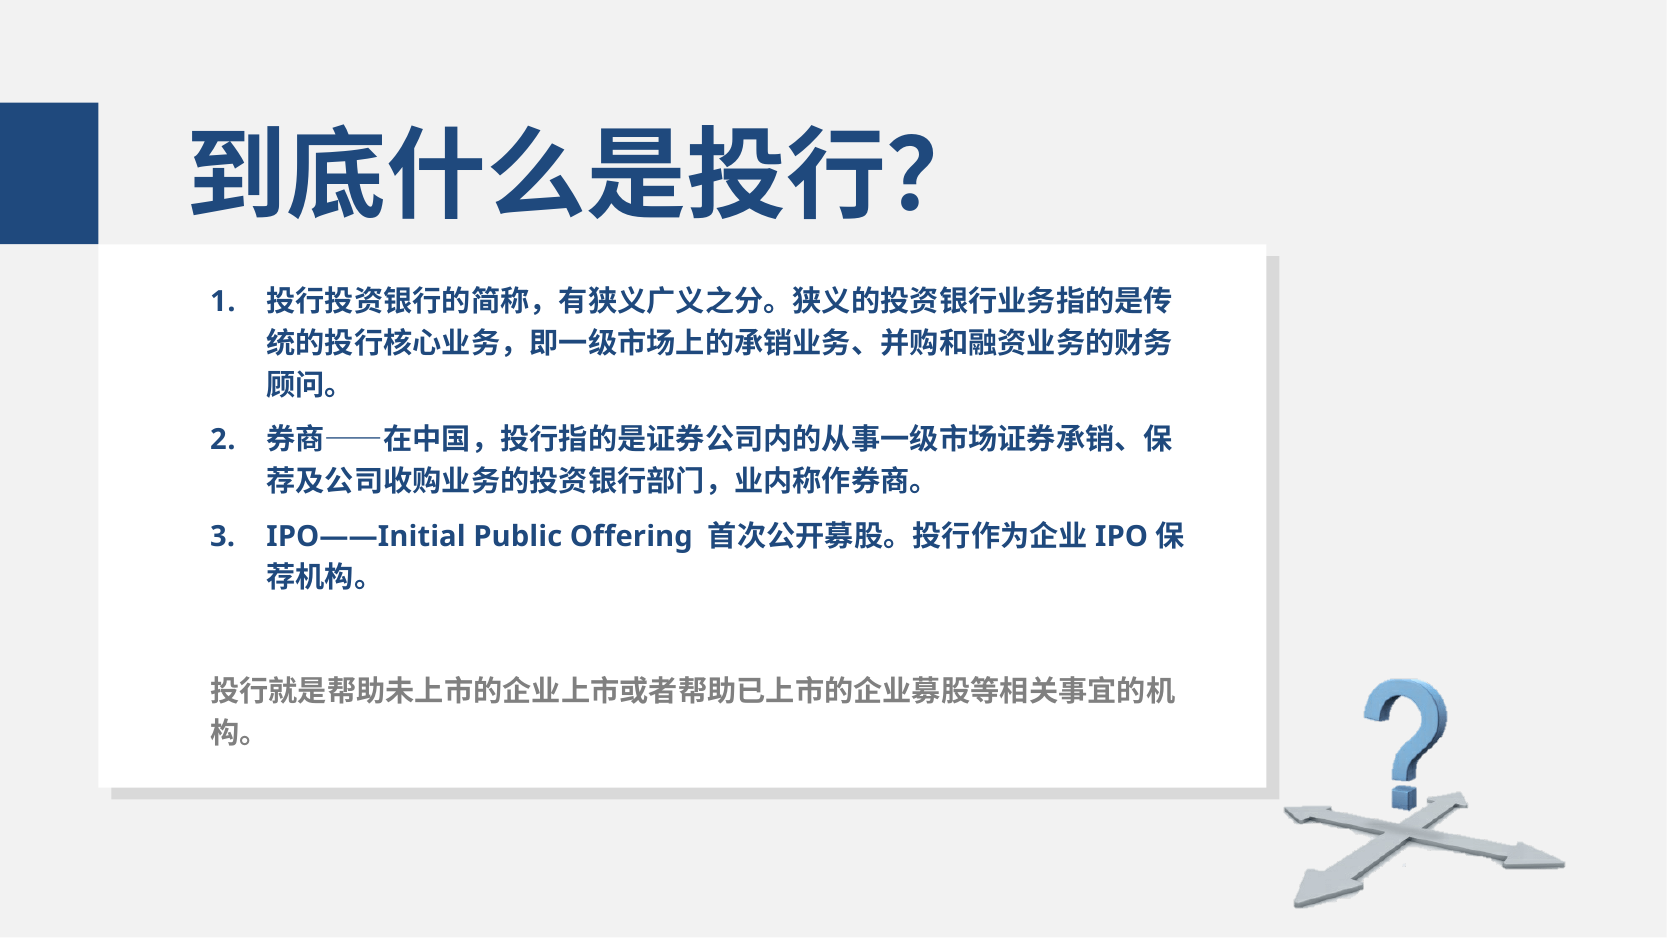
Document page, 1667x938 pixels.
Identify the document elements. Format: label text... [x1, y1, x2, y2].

text_box 投行就是帮助未上市的企业上市或者帮助已上市的企业募股等相关事宜的机构。 [195, 657, 1200, 757]
text_box 到底什么是投行？ [171, 102, 1046, 238]
picture [1261, 657, 1571, 938]
text_box 投行投资银行的简称，有狭义广义之分。狭义的投资银行业务指的是传统的投行核心业务，即一级市场上的承销业务、并购和融资业务的财务顾问。 券商——在中国，投行指的是证券公司内的从事一级市场证券承销、保荐及公司收购业务的投资银行部门，业内称作券商。 IPO——Initial Public Offering 首次公开募股。投行作为企业IPO保荐机构。 [195, 267, 1212, 602]
